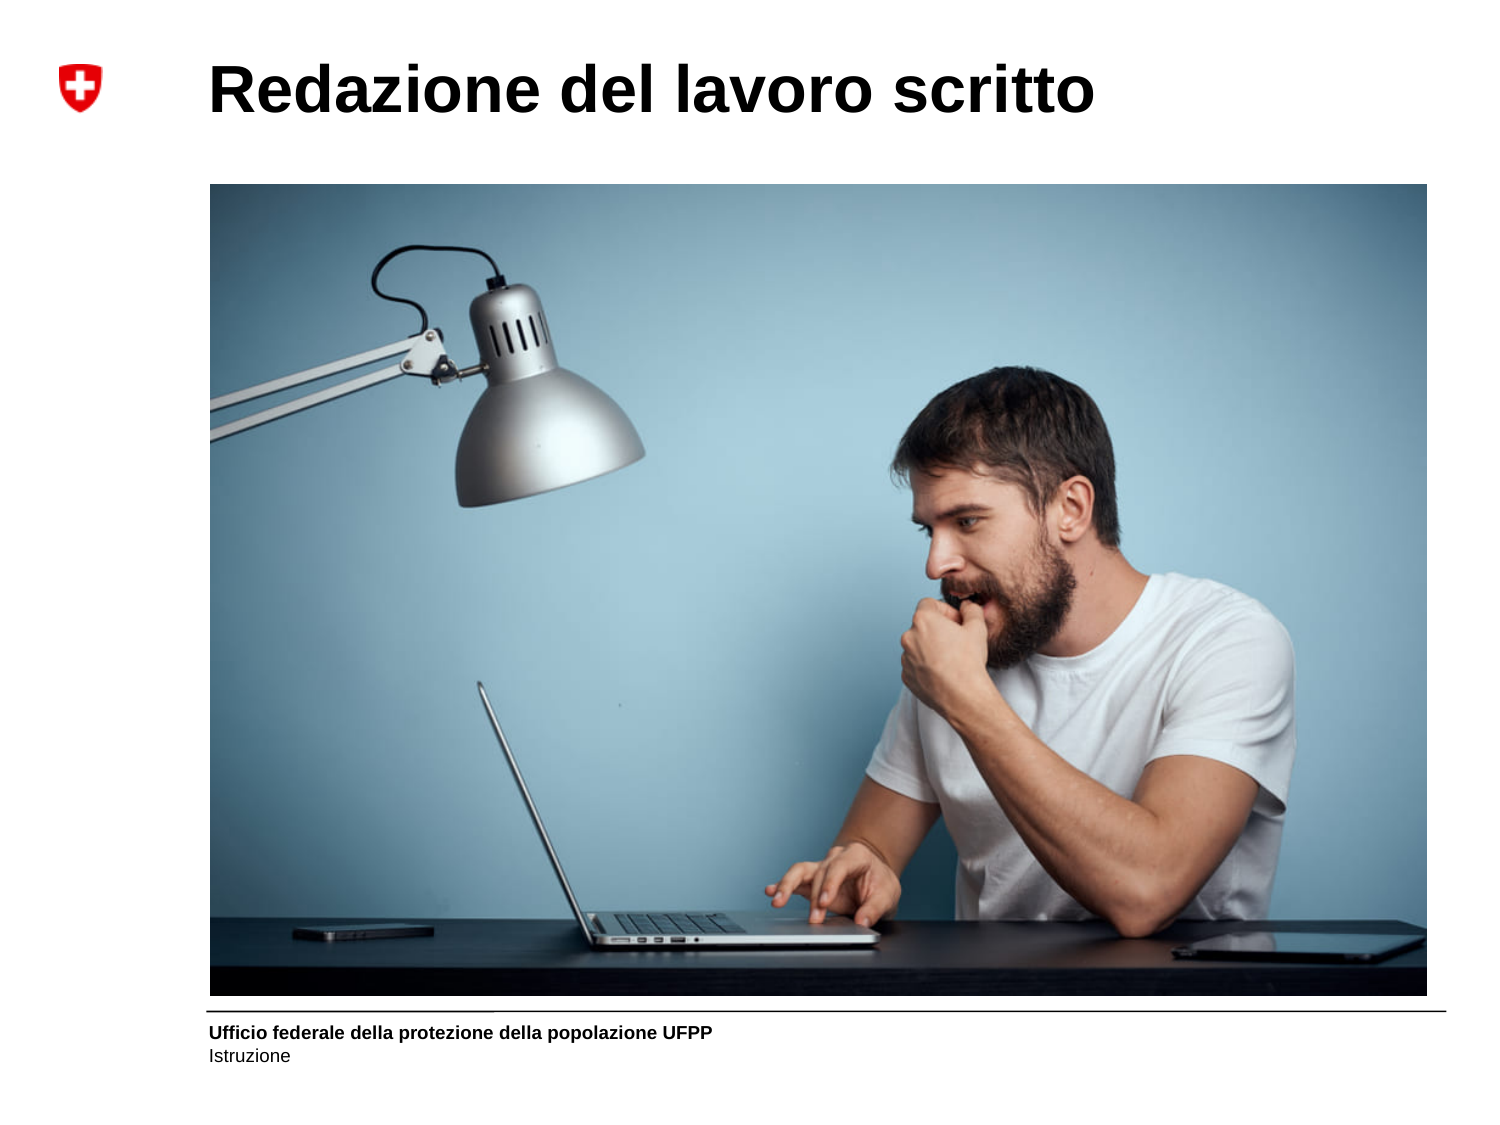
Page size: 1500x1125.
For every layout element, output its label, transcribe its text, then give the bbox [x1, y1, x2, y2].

picture [59, 64, 103, 114]
picture [210, 184, 1427, 996]
title Redazione del lavoro scritto [207, 45, 1433, 209]
